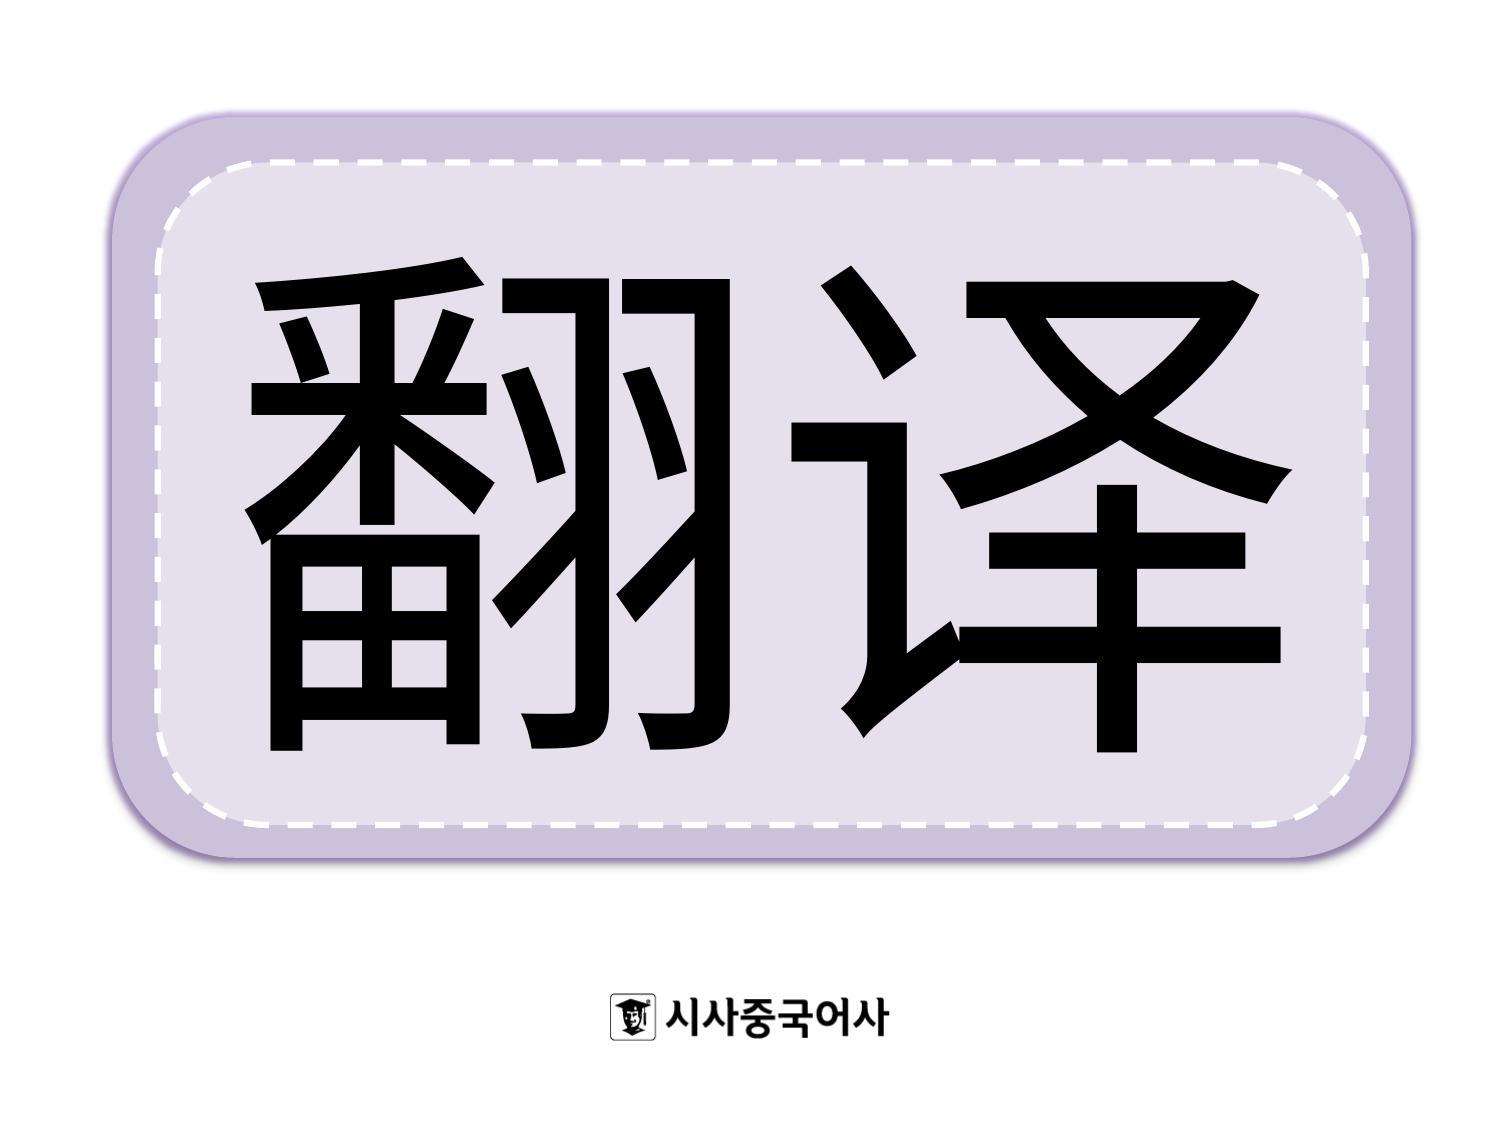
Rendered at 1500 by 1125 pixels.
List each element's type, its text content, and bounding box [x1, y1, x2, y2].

text_box 翻译 [162, 160, 1371, 824]
picture [602, 987, 898, 1047]
